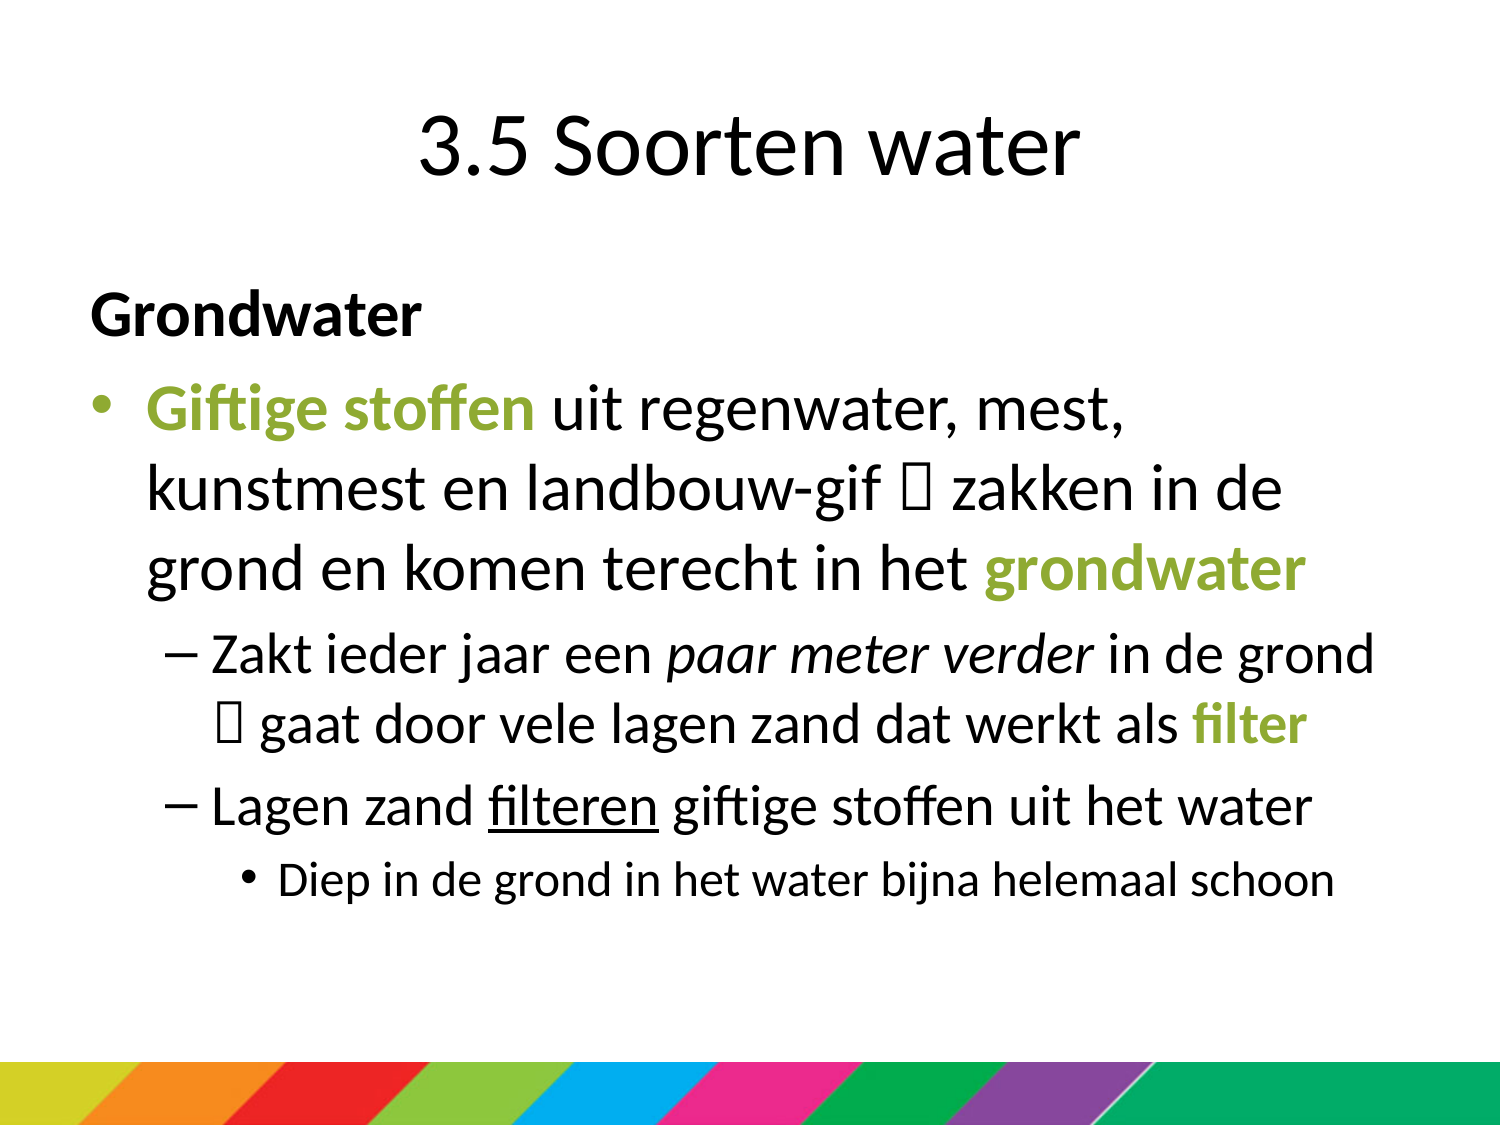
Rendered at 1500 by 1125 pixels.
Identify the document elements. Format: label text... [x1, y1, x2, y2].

picture [656, 1062, 1500, 1125]
title 3.5 Soorten water [75, 45, 1425, 233]
picture [0, 1062, 574, 1125]
list Grondwater Giftige stoffen uit regenwater, mest, kunstmest en landbouw-gif  zakken in de grond en komen terecht in het grondwater Zakt ieder jaar een paar meter verder in de grond  gaat door vele lagen zand dat werkt als filter Lagen zand filteren giftige stoffen uit het water Diep in de grond in het water bijna helemaal schoon [75, 262, 1425, 1005]
